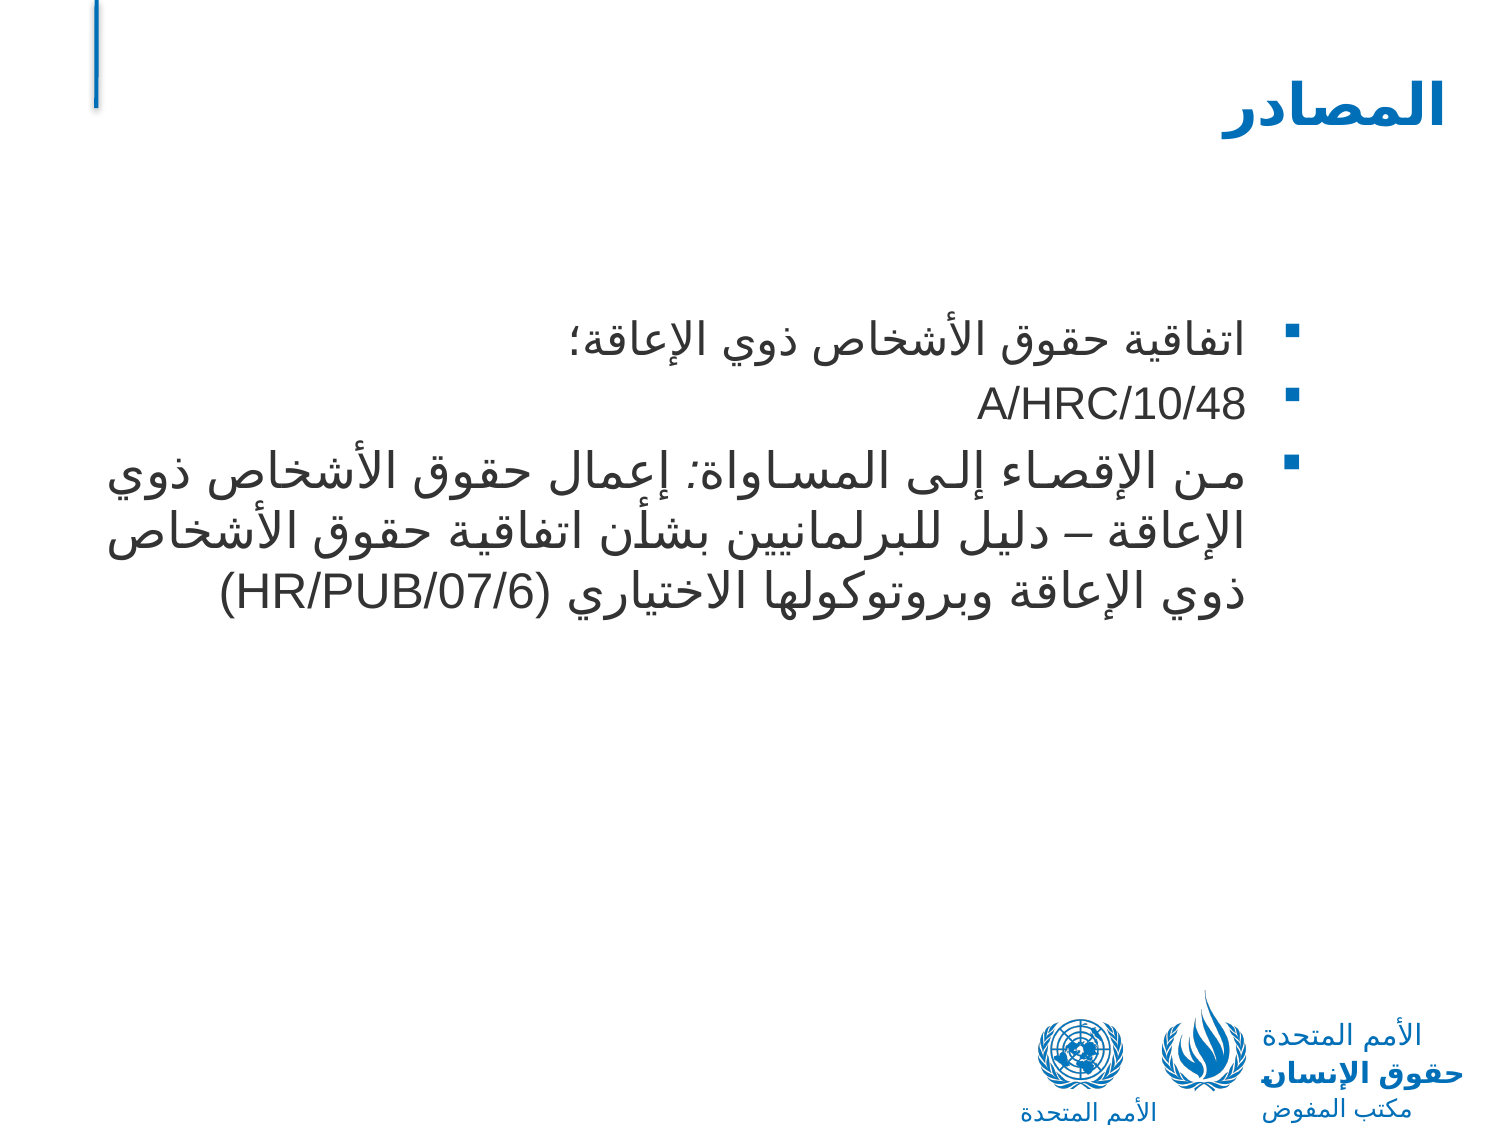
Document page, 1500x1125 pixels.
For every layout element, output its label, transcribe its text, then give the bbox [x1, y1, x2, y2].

text_box الأمم المتحدة [982, 1089, 1195, 1125]
text_box الأمم المتحدة حقوق الإنسان مكتب المفوض السامي [1246, 1009, 1500, 1098]
picture [1037, 990, 1457, 1107]
title المصادر [112, 59, 1463, 248]
list اتفاقية حقوق الأشخاص ذوي الإعاقة؛ A/HRC/10/48 من الإقصاء إلى المساواة: إعمال حقوق الأشخاص ذوي الإعاقة – دليل للبرلمانيين بشأن اتفاقية حقوق الأشخاص ذوي الإعاقة وبروتوكولها الاختياري (HR/PUB/07/6) [91, 301, 1319, 813]
